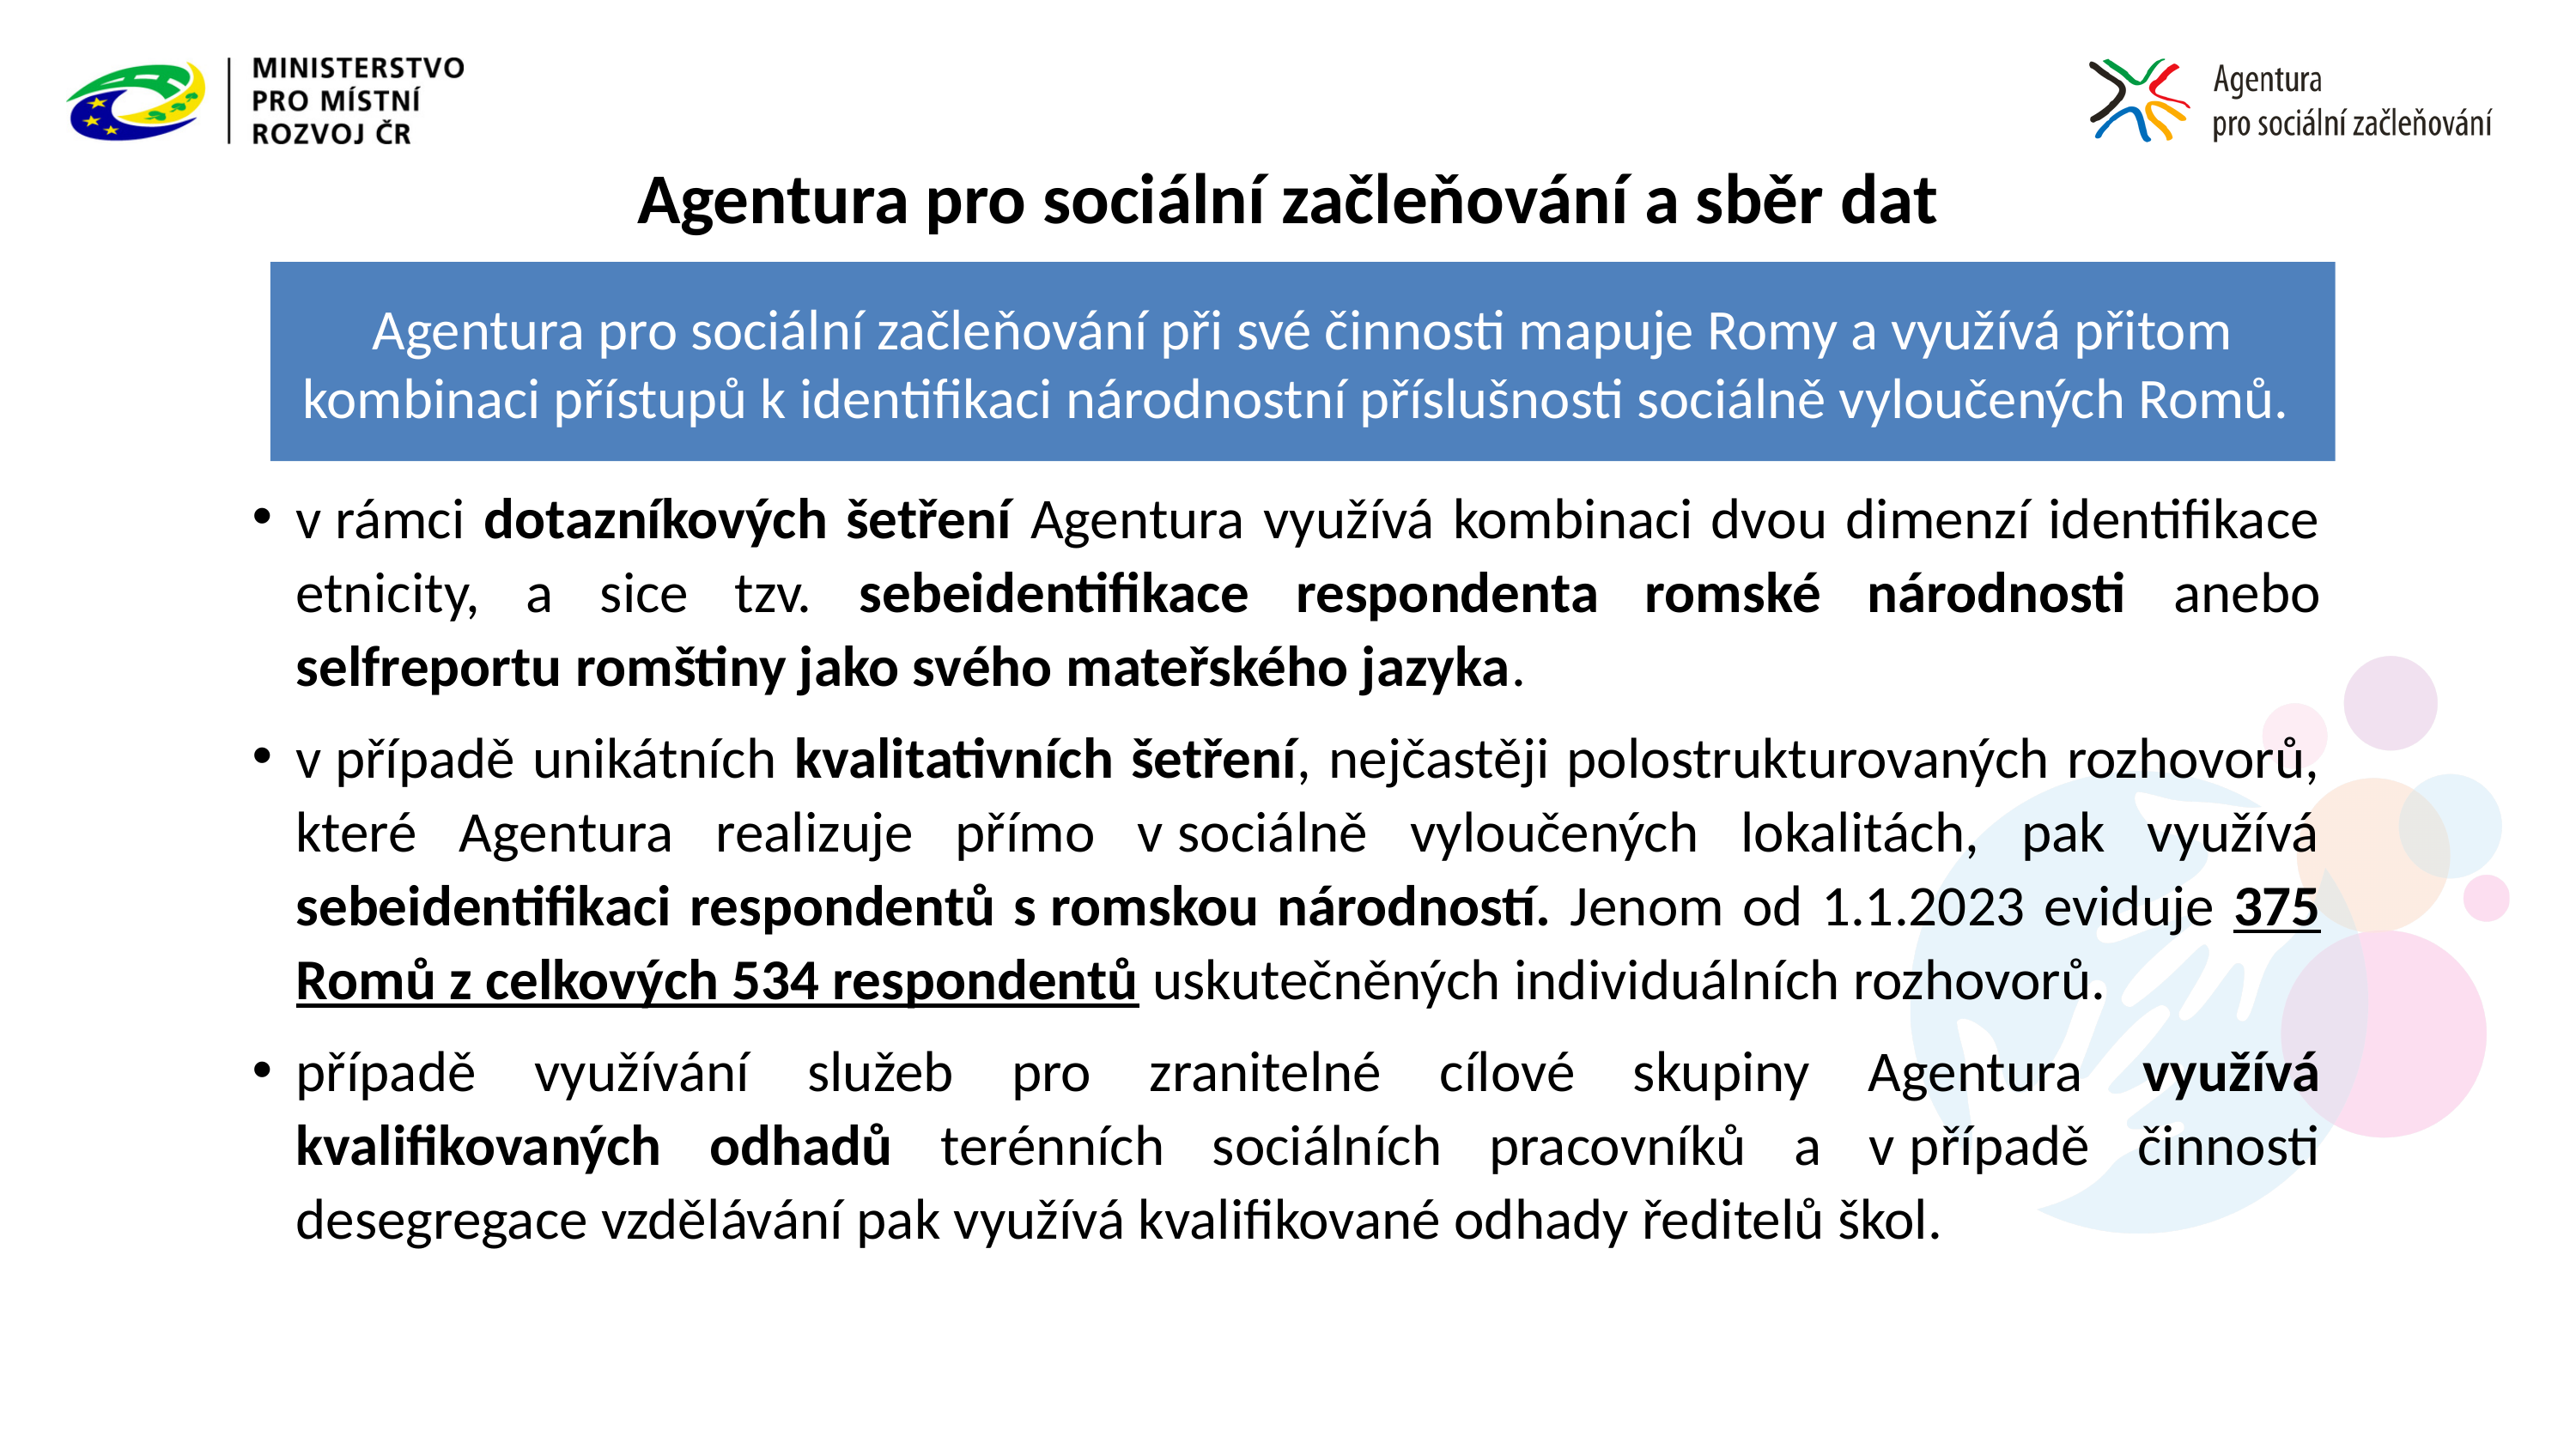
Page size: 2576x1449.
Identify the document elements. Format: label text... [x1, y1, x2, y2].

text_box Agentura pro sociální začleňování při své činnosti mapuje Romy a využívá přitom kombinaci přístupů k identifikaci národnostní příslušnosti sociálně vyloučených Romů. [269, 260, 2337, 463]
picture [2071, 40, 2510, 161]
title Agentura pro sociální začleňování a sběr dat [321, 114, 2255, 260]
picture [66, 58, 464, 144]
list v rámci dotazníkových šetření Agentura využívá kombinaci dvou dimenzí identifikace etnicity, a sice tzv. sebeidentifikace respondenta romské národnosti anebo selfreportu romštiny jako svého mateřského jazyka. v případě unikátních kvalitativních šetření, nejčastěji polostrukturovaných rozhovorů, které Agentura realizuje přímo v sociálně vyloučených lokalitách, pak využívá sebeidentifikaci respondentů s romskou národností. Jenom od 1.1.2023 eviduje 375 Romů z celkových 534 respondentů uskutečněných individuálních rozhovorů. případě využívání služeb pro zranitelné cílové skupiny Agentura využívá kvalifikovaných odhadů terénních sociálních pracovníků a v případě činnosti desegregace vzdělávání pak využívá kvalifikované odhady ředitelů škol. [239, 277, 2334, 1343]
